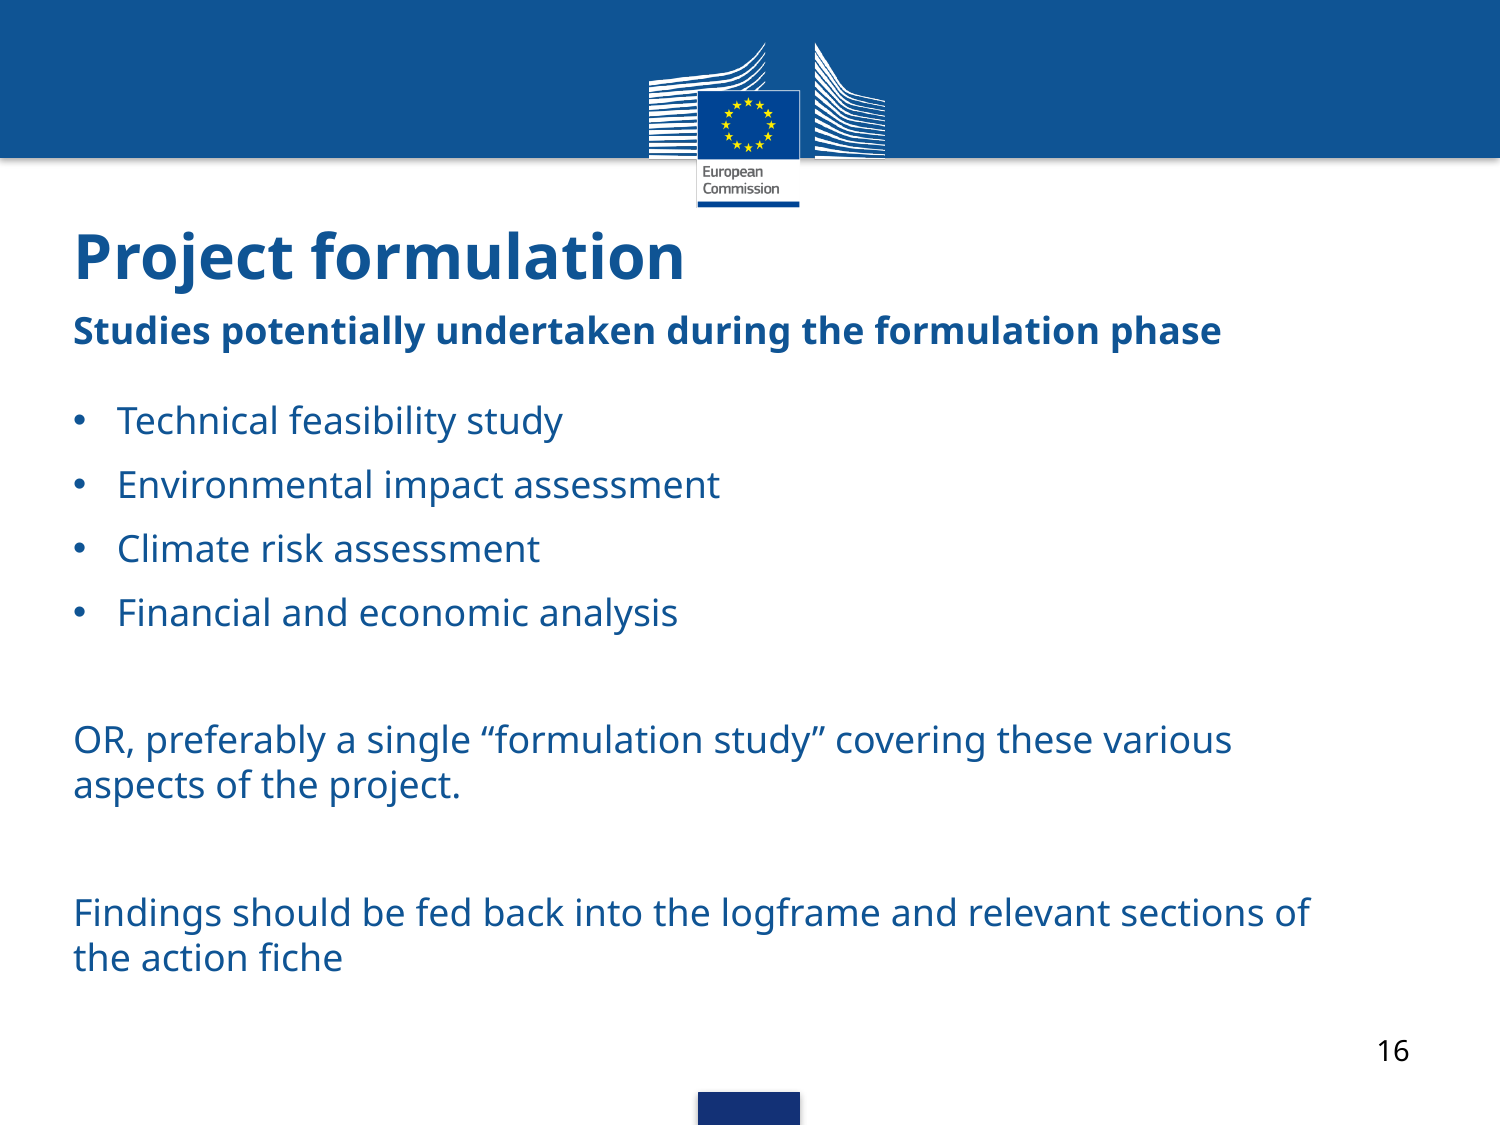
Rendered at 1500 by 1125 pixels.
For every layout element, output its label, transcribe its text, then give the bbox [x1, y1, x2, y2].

picture [649, 42, 885, 152]
text_box 16 [1349, 1024, 1425, 1103]
text_box Studies potentially undertaken during the formulation phase Technical feasibility study Environmental impact assessment Climate risk assessment Financial and economic analysis OR, preferably a single “formulation study” covering these various aspects of the project. Findings should be fed back into the logframe and relevant sections of the action fiche [0, 299, 1388, 987]
title Project formulation [0, 152, 1500, 357]
